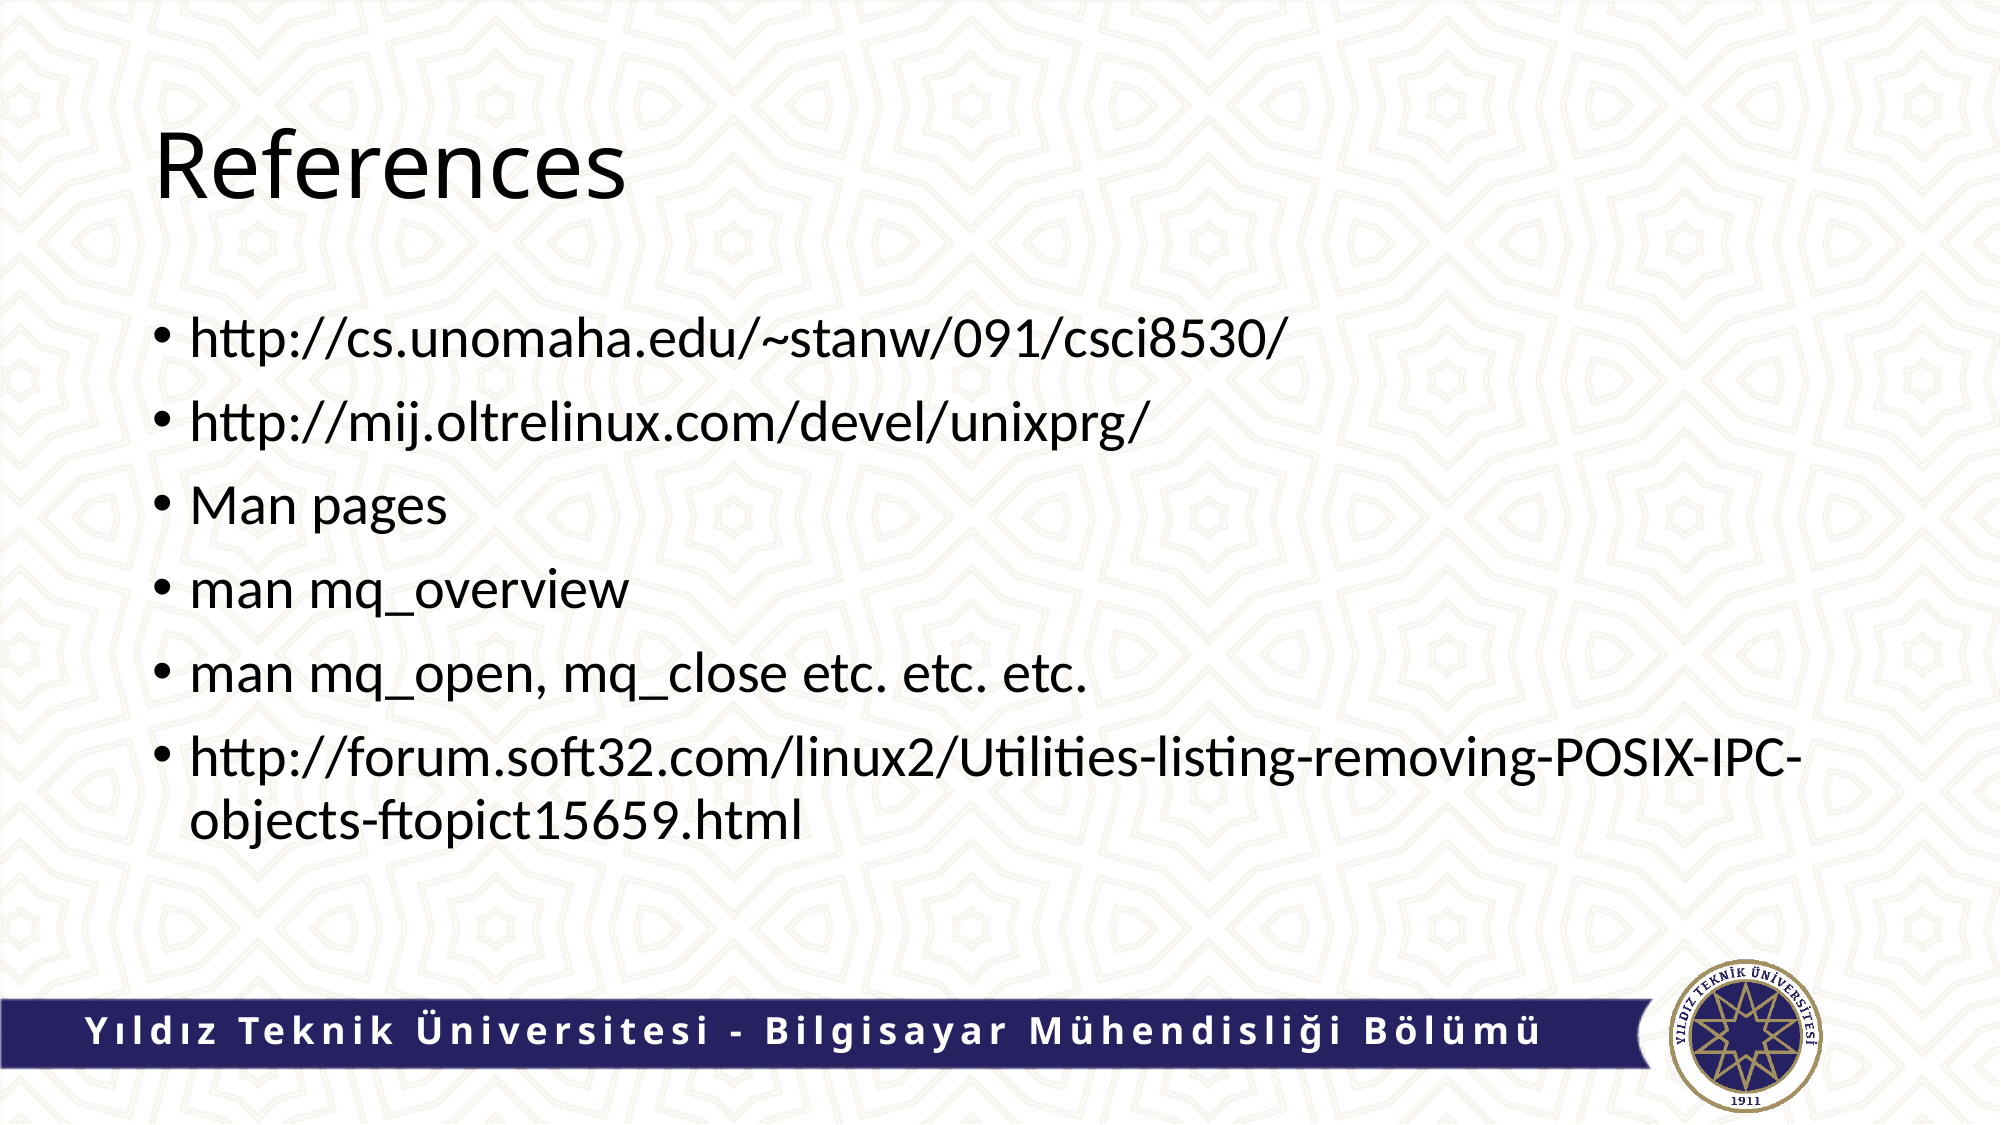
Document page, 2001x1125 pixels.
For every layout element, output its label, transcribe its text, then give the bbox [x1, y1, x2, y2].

list http://cs.unomaha.edu/~stanw/091/csci8530/ http://mij.oltrelinux.com/devel/unixprg/ Man pages man mq_overview man mq_open, mq_close etc. etc. etc. http://forum.soft32.com/linux2/Utilities-listing-removing-POSIX-IPC-objects-ftopict15659.html [137, 299, 1863, 982]
title References [137, 59, 1863, 278]
footer Yıldız Teknik Üniversitesi - Bilgisayar Mühendisliği Bölümü [0, 997, 1628, 1069]
picture [0, 0, 2000, 1125]
